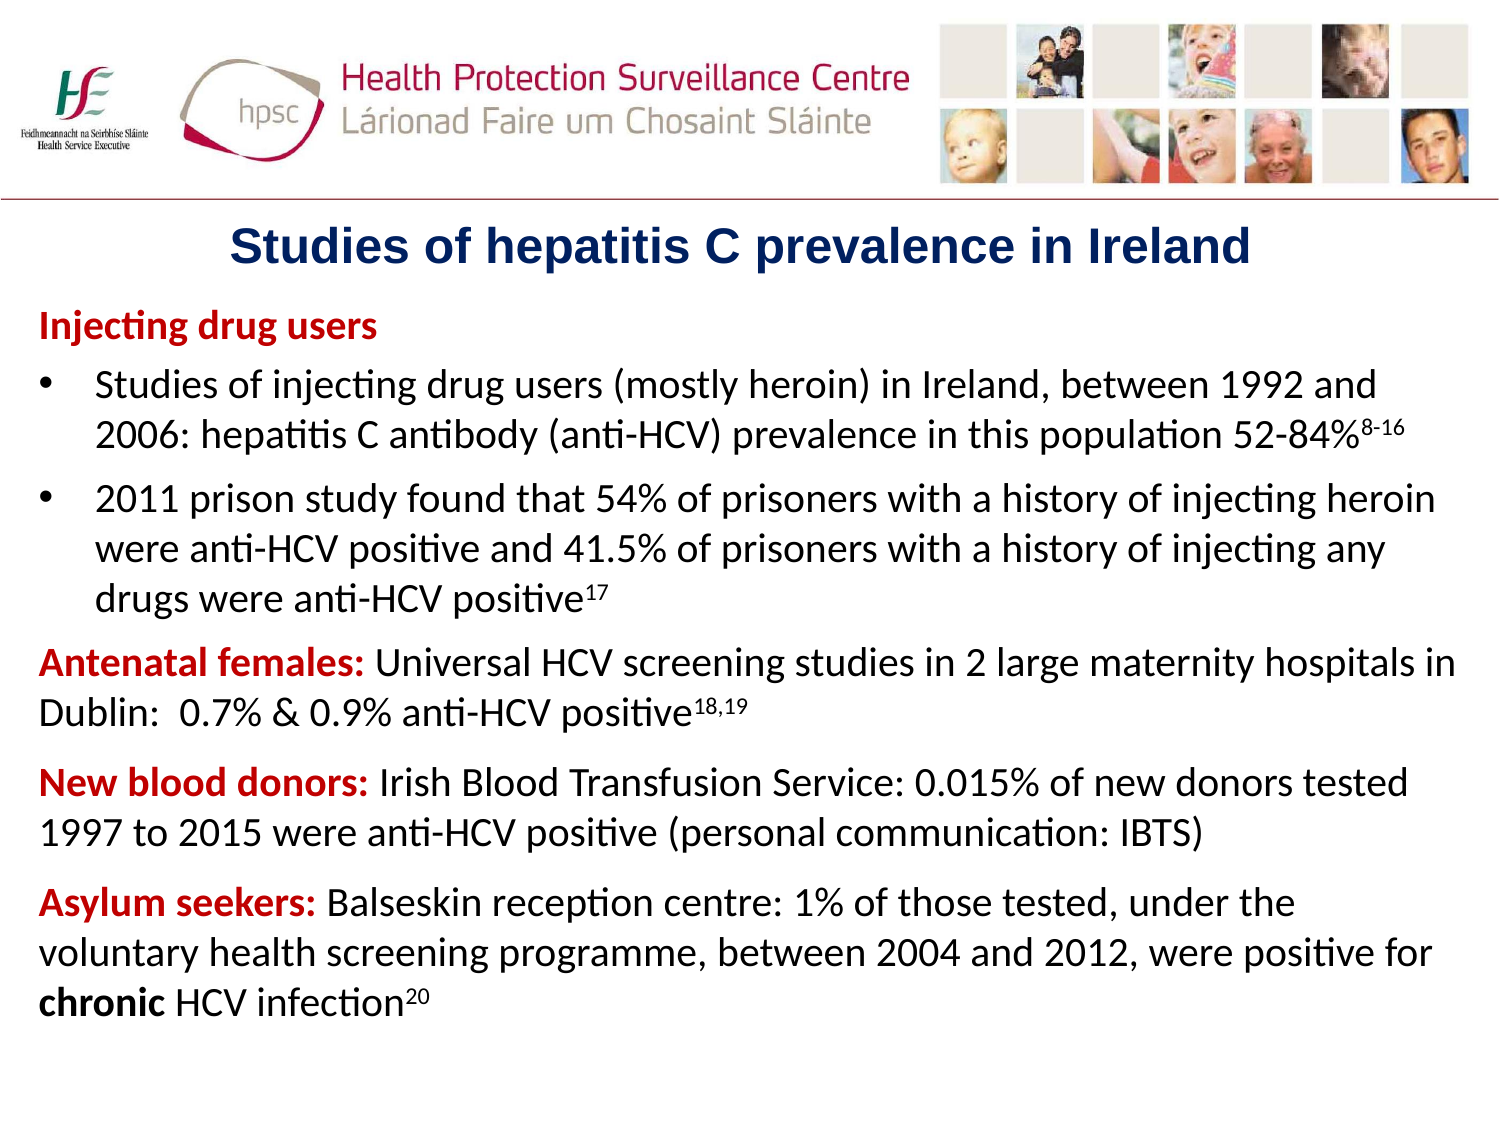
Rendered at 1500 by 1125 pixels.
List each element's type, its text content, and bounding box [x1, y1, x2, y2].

title Studies of hepatitis C prevalence in Ireland [17, 210, 1465, 280]
list Injecting drug users Studies of injecting drug users (mostly heroin) in Ireland, between 1992 and 2006: hepatitis C antibody (anti-HCV) prevalence in this population 52-84%8-16 2011 prison study found that 54% of prisoners with a history of injecting heroin were anti-HCV positive and 41.5% of prisoners with a history of injecting any drugs were anti-HCV positive17 Antenatal females: Universal HCV screening studies in 2 large maternity hospitals in Dublin: 0.7% & 0.9% anti-HCV positive18,19 New blood donors: Irish Blood Transfusion Service: 0.015% of new donors tested 1997 to 2015 were anti-HCV positive (personal communication: IBTS) Asylum seekers: Balseskin reception centre: 1% of those tested, under the voluntary health screening programme, between 2004 and 2012, were positive for chronic HCV infection20 [23, 290, 1477, 1099]
picture [0, 0, 1500, 201]
